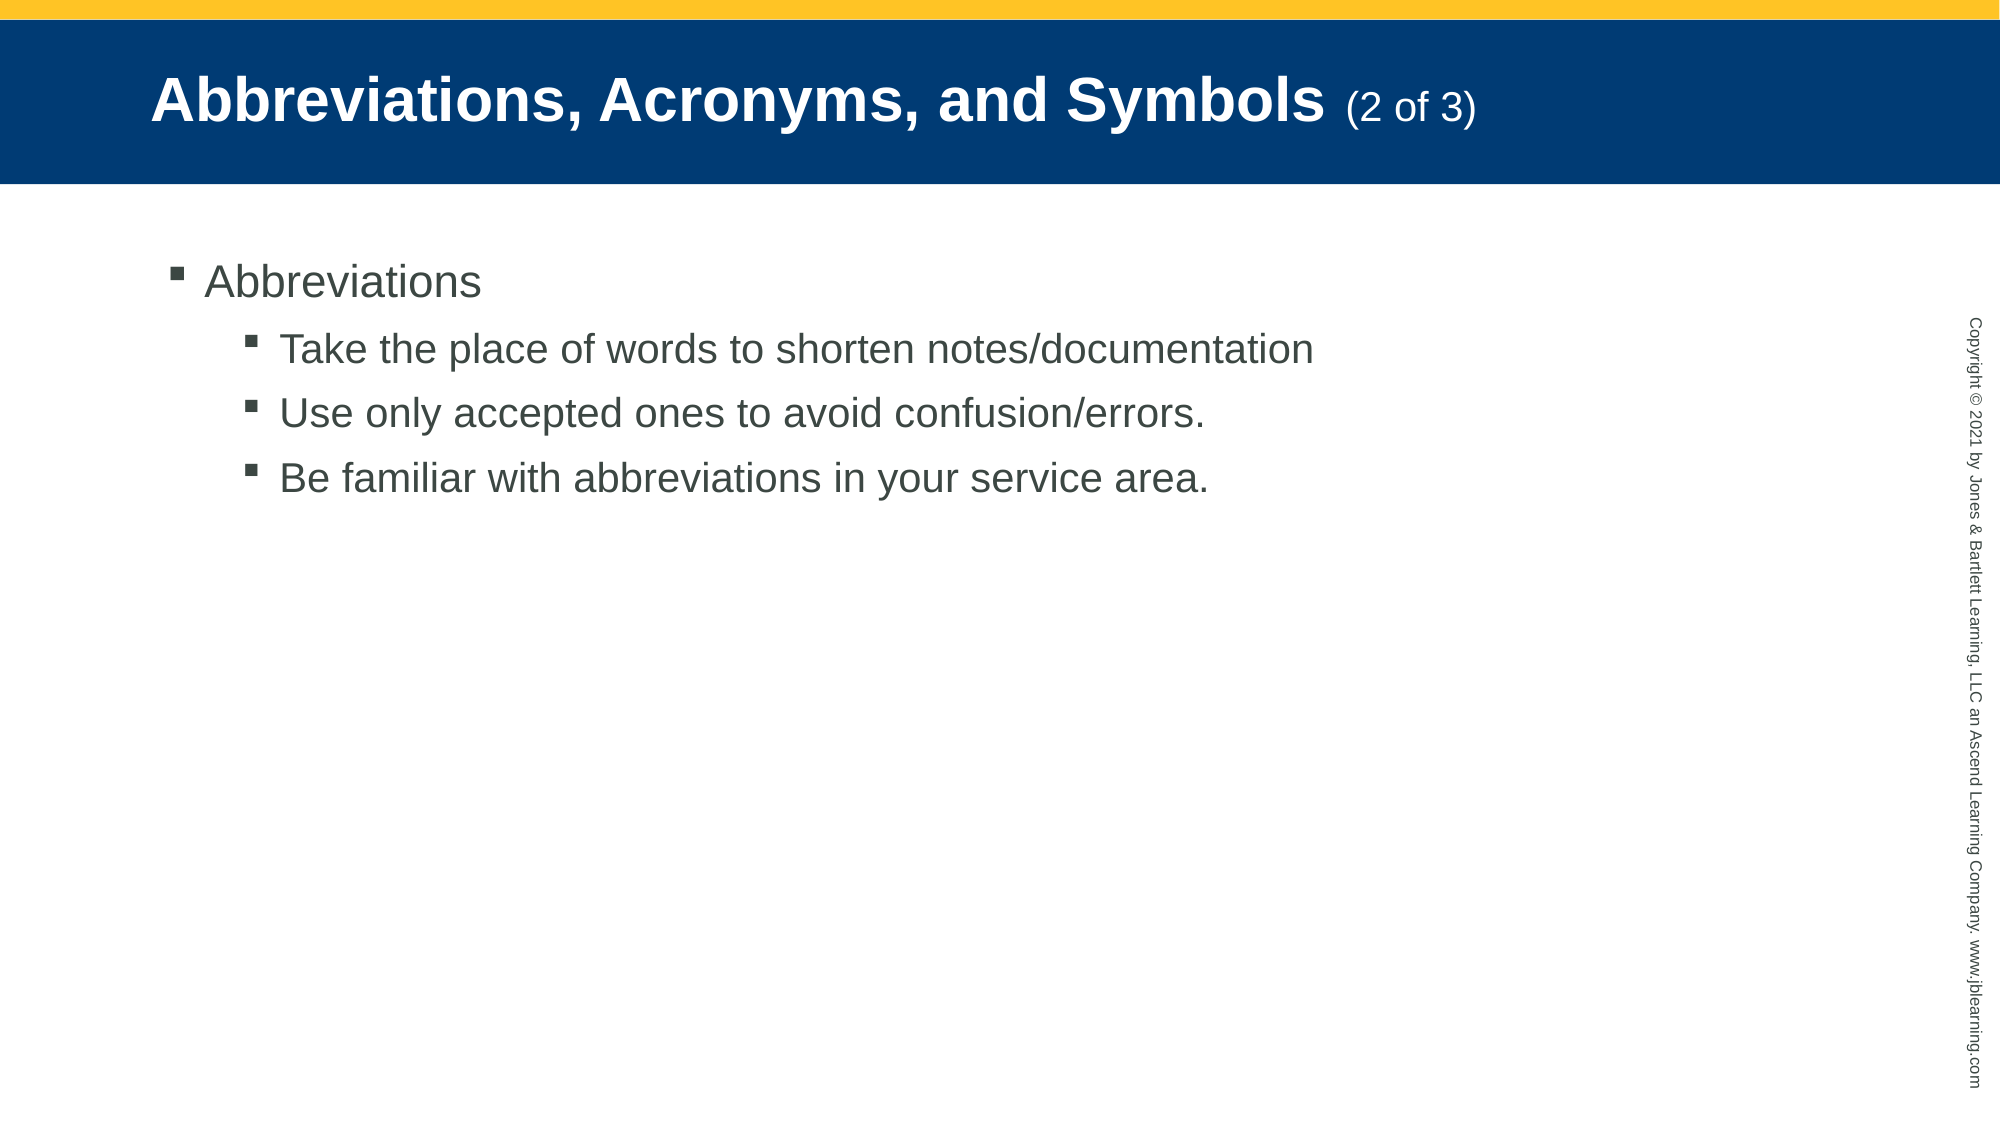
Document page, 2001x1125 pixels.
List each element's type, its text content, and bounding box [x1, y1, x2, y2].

title Abbreviations, Acronyms, and Symbols (2 of 3) [0, 19, 2000, 185]
list Abbreviations Take the place of words to shorten notes/documentation Use only accepted ones to avoid confusion/errors. Be familiar with abbreviations in your service area. [151, 244, 1840, 1016]
